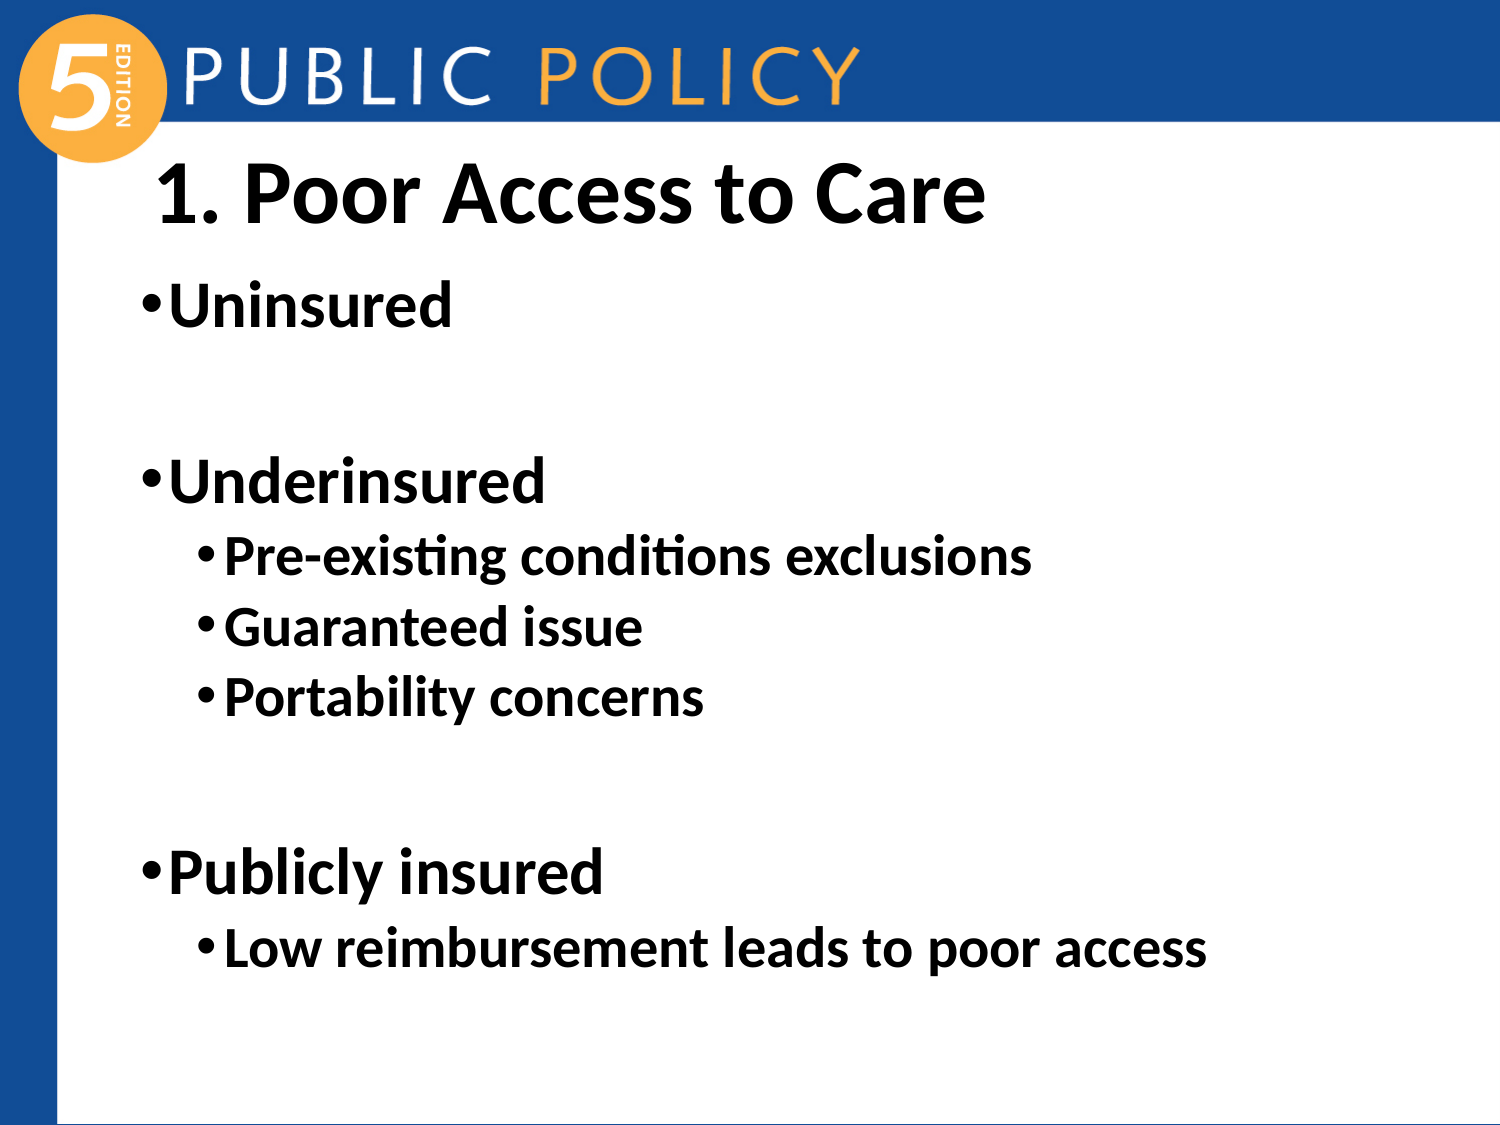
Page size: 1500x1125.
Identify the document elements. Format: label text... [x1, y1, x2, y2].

picture [0, 0, 1500, 1125]
list Uninsured Underinsured Pre-existing conditions exclusions Guaranteed issue Portability concerns Publicly insured Low reimbursement leads to poor access [125, 262, 1438, 1013]
title 1. Poor Access to Care [137, 99, 1488, 288]
